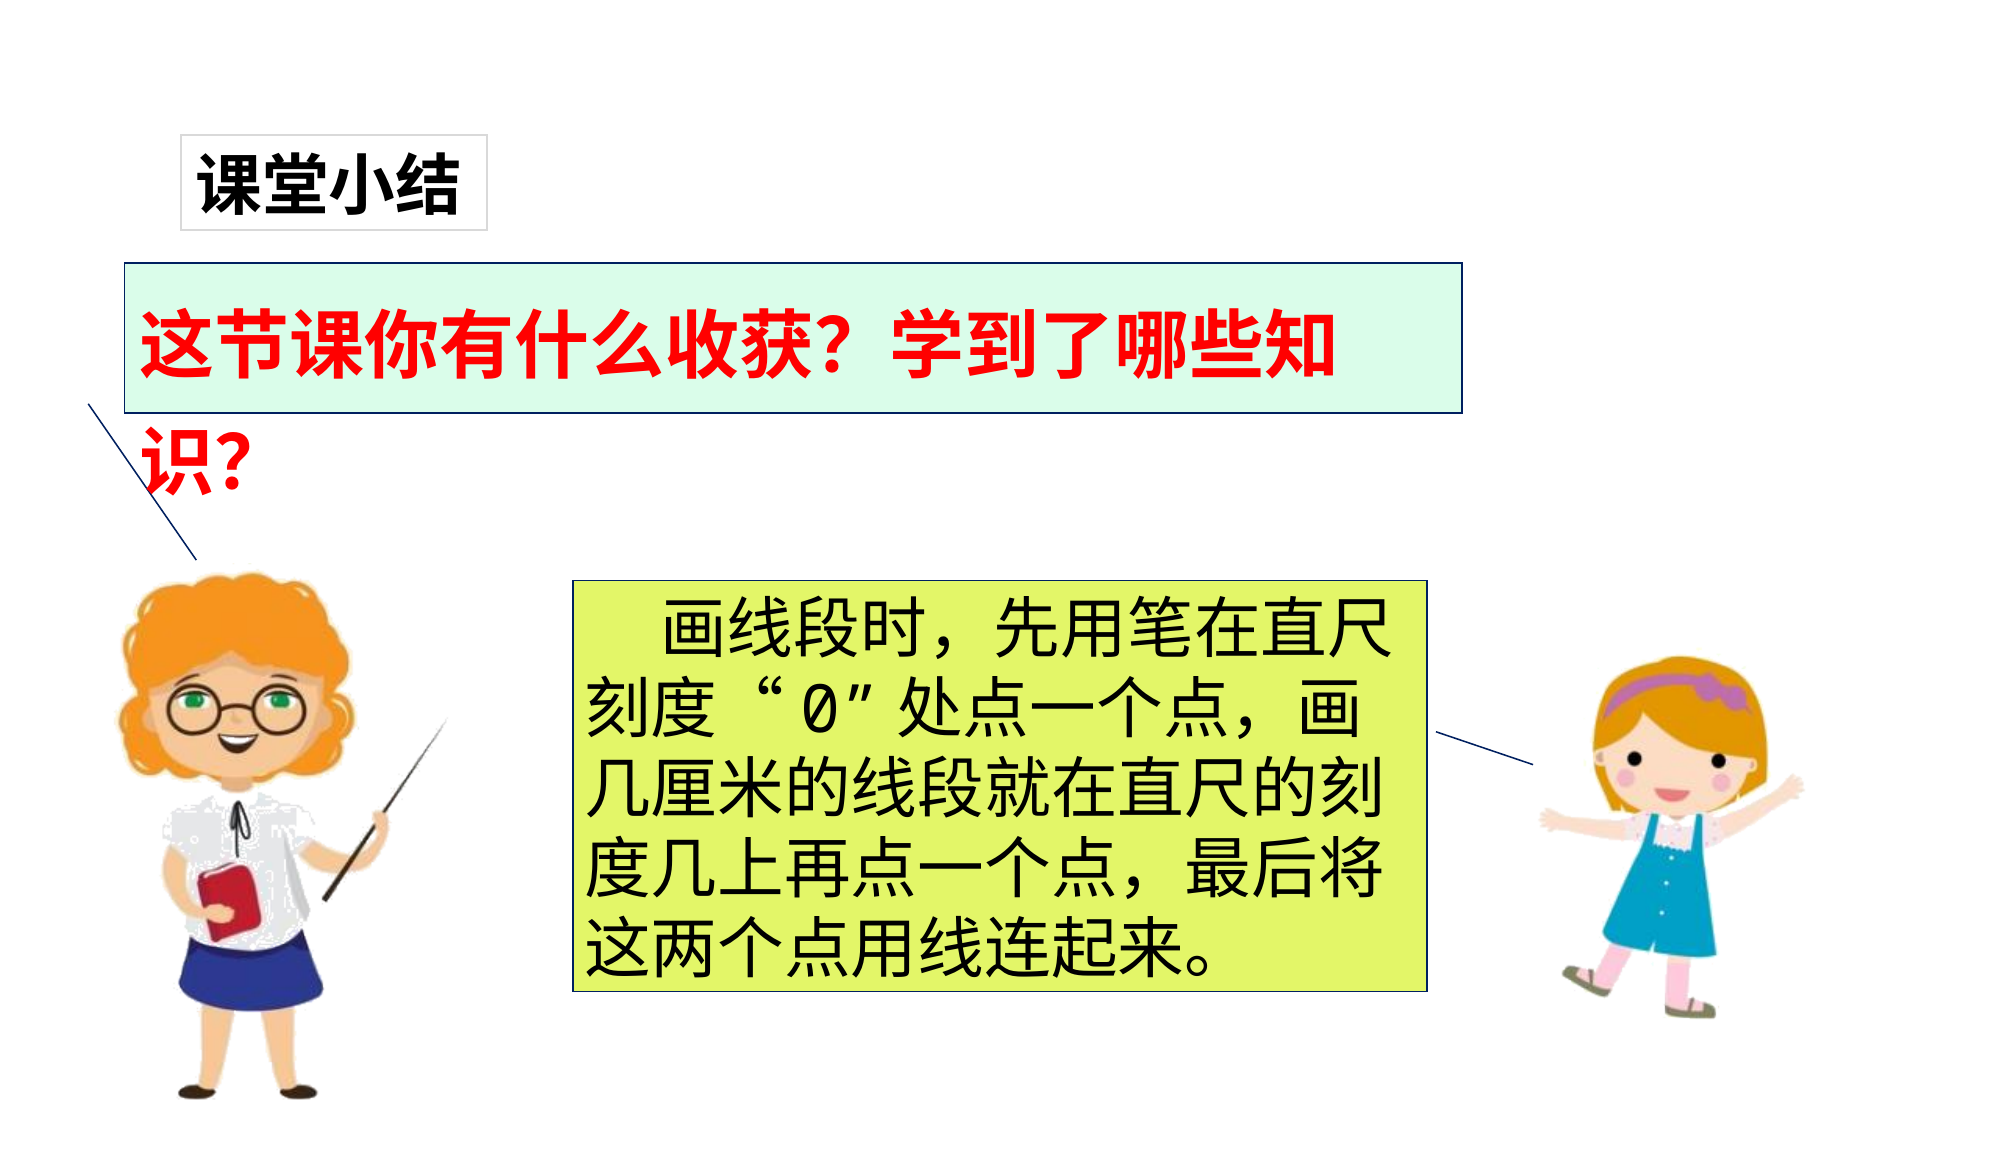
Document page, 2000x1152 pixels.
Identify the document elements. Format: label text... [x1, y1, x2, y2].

text_box 画线段时，先用笔在直尺刻度“0”处点一个点，画几厘米的线段就在直尺的刻度几上再点一个点，最后将这两个点用线连起来。 [572, 580, 1427, 992]
text_box 课堂小结 [180, 135, 488, 230]
picture [97, 563, 450, 1114]
picture [1496, 616, 1837, 1031]
text_box 这节课你有什么收获？学到了哪些知识？ [124, 263, 1463, 414]
